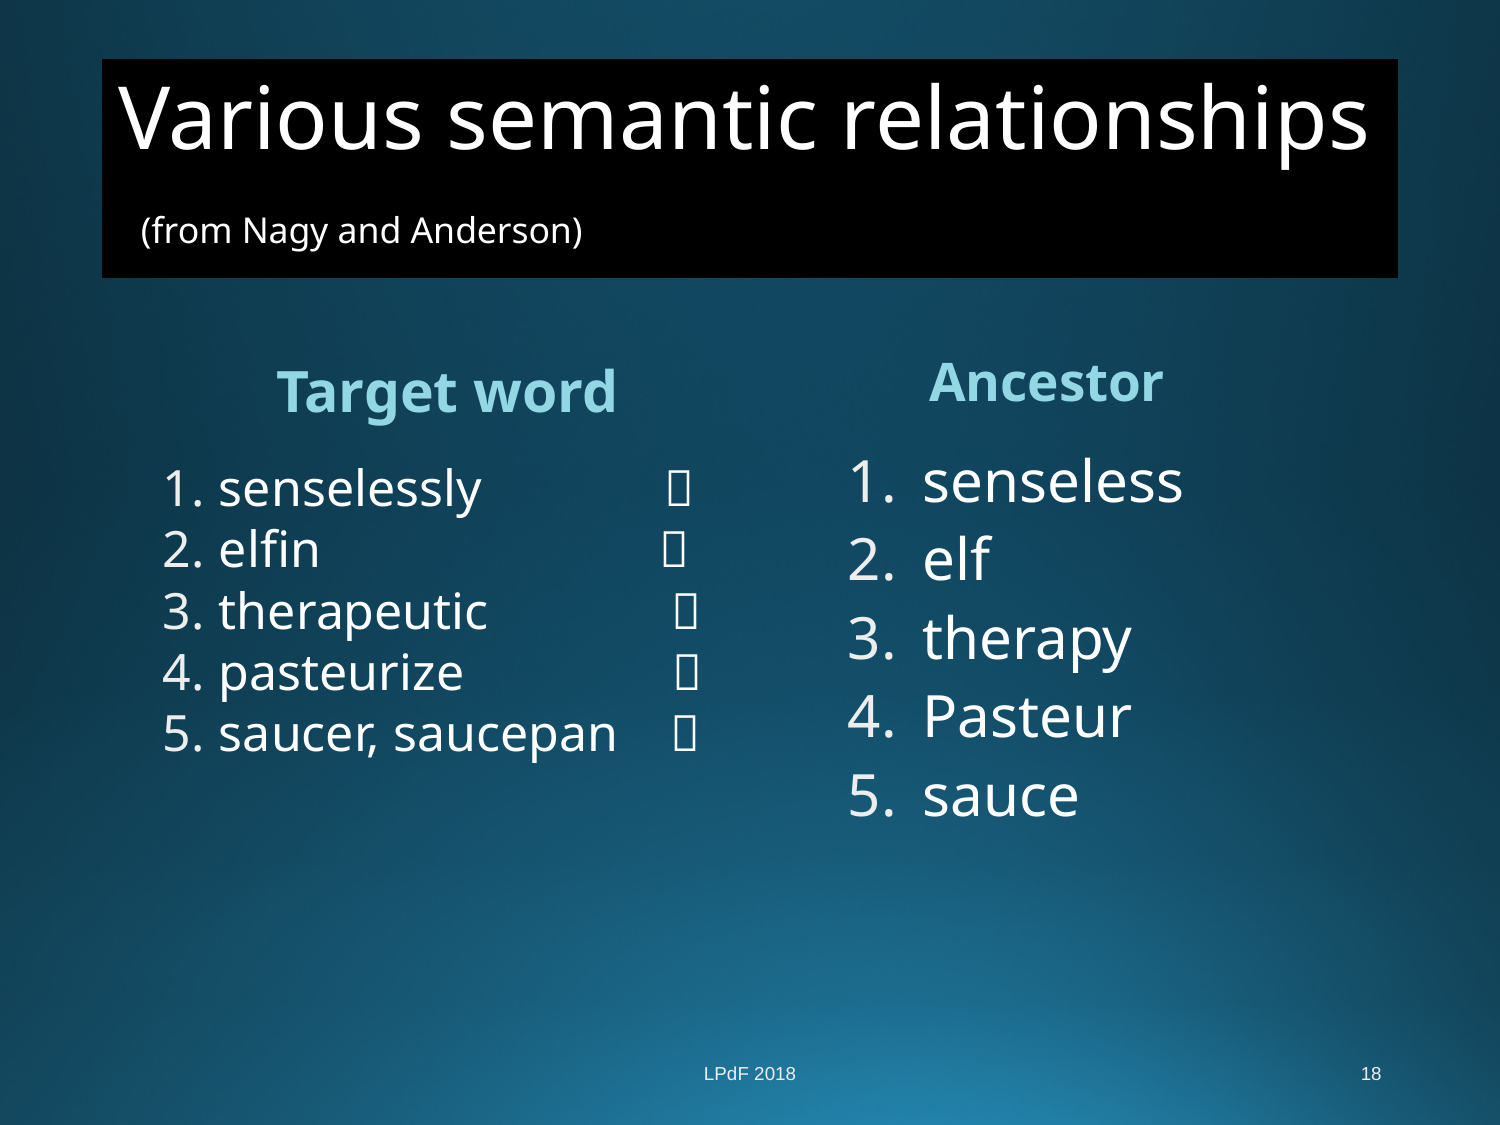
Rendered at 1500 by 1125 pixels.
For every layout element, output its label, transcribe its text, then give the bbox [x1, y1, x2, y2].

slide_number 18 [1059, 1042, 1397, 1103]
picture [0, 0, 1500, 1125]
list Target word [255, 348, 738, 433]
list Ancestor [805, 348, 1289, 421]
list senseless elf therapy Pasteur sauce [832, 444, 1292, 940]
footer LPdF 2018 [496, 1042, 1004, 1103]
list senselessly  elfin  therapeutic  pasteurize  saucer, saucepan  [147, 456, 821, 939]
title Various semantic relationships (from Nagy and Anderson) [102, 59, 1398, 278]
